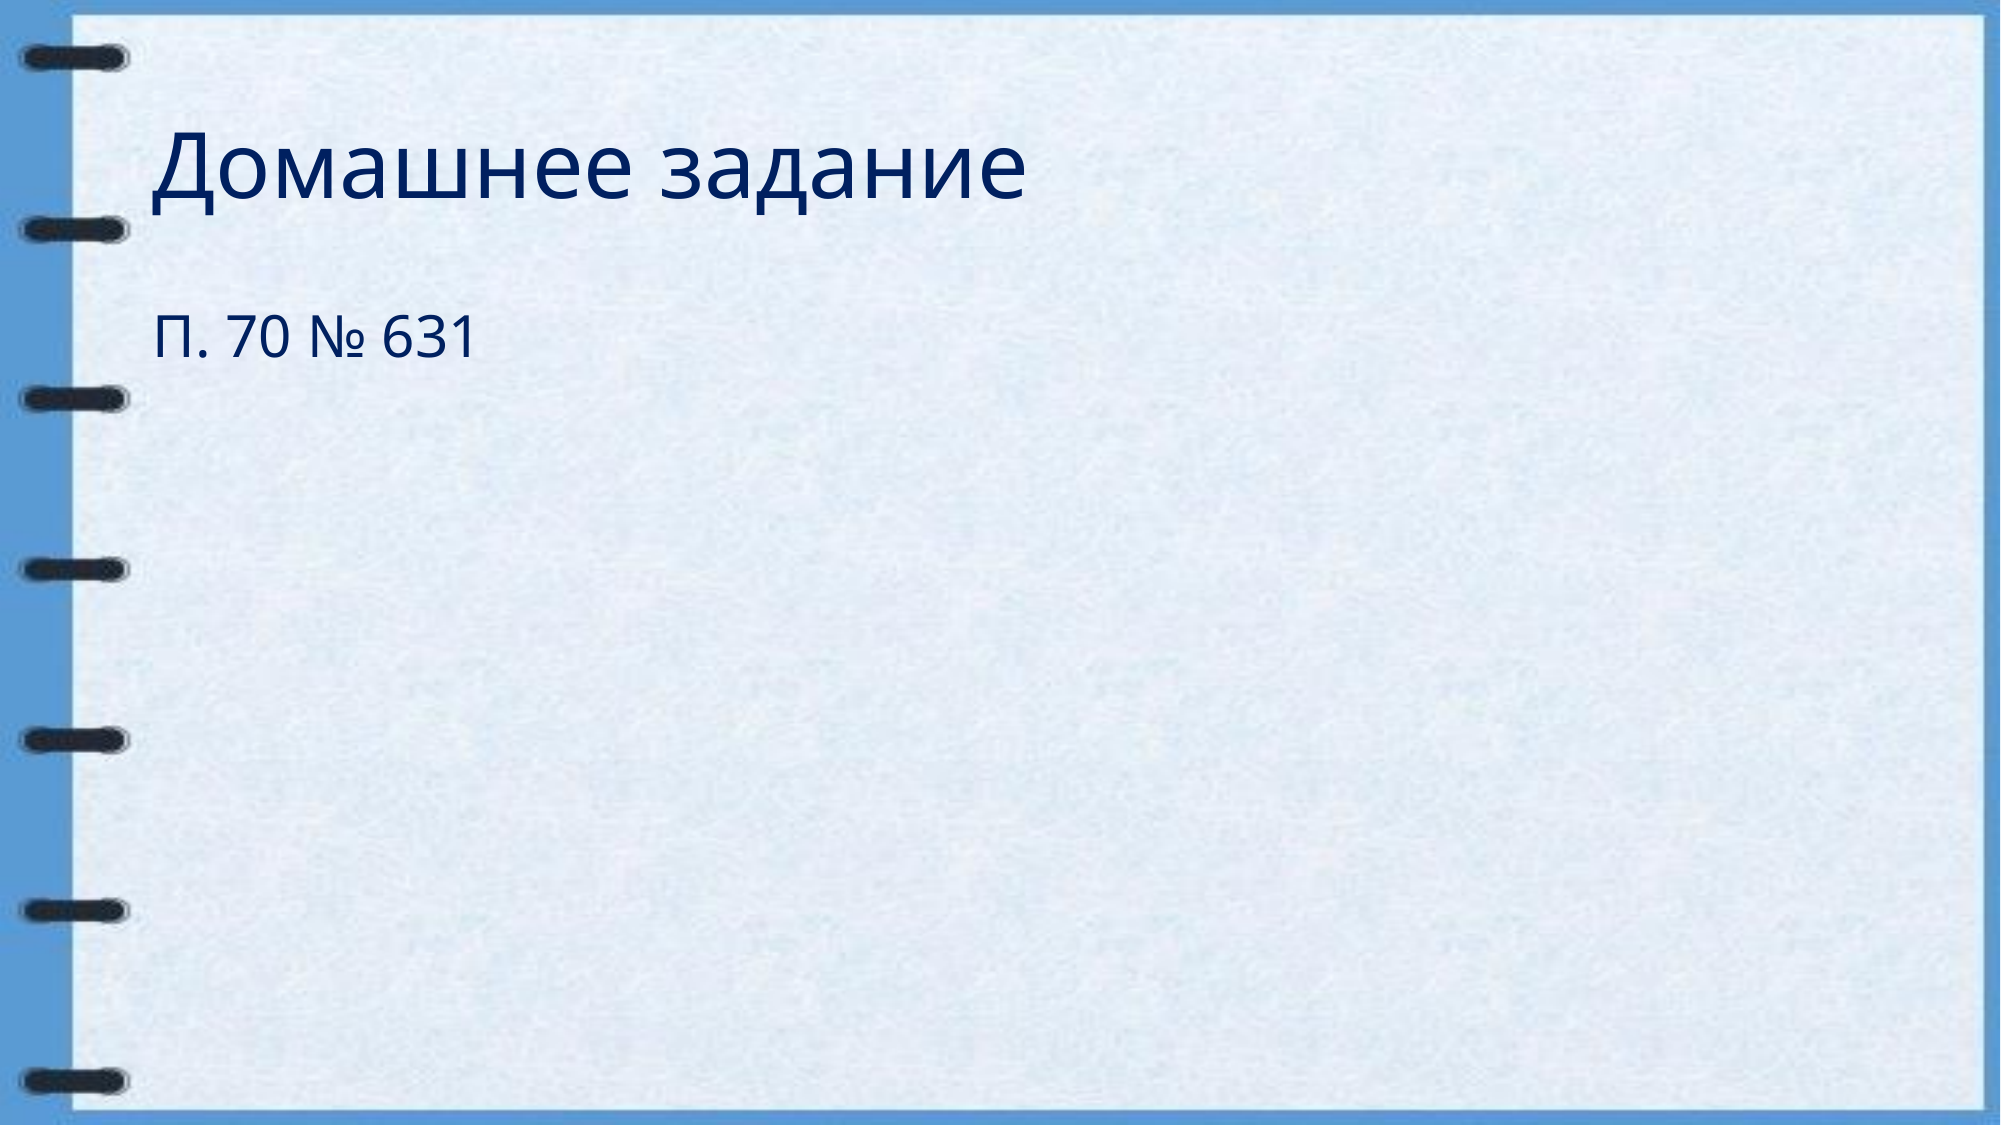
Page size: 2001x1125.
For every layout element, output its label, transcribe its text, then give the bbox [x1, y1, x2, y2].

list П. 70 № 631 [137, 299, 1863, 1014]
picture [0, 0, 2001, 1125]
title Домашнее задание [137, 59, 1863, 278]
